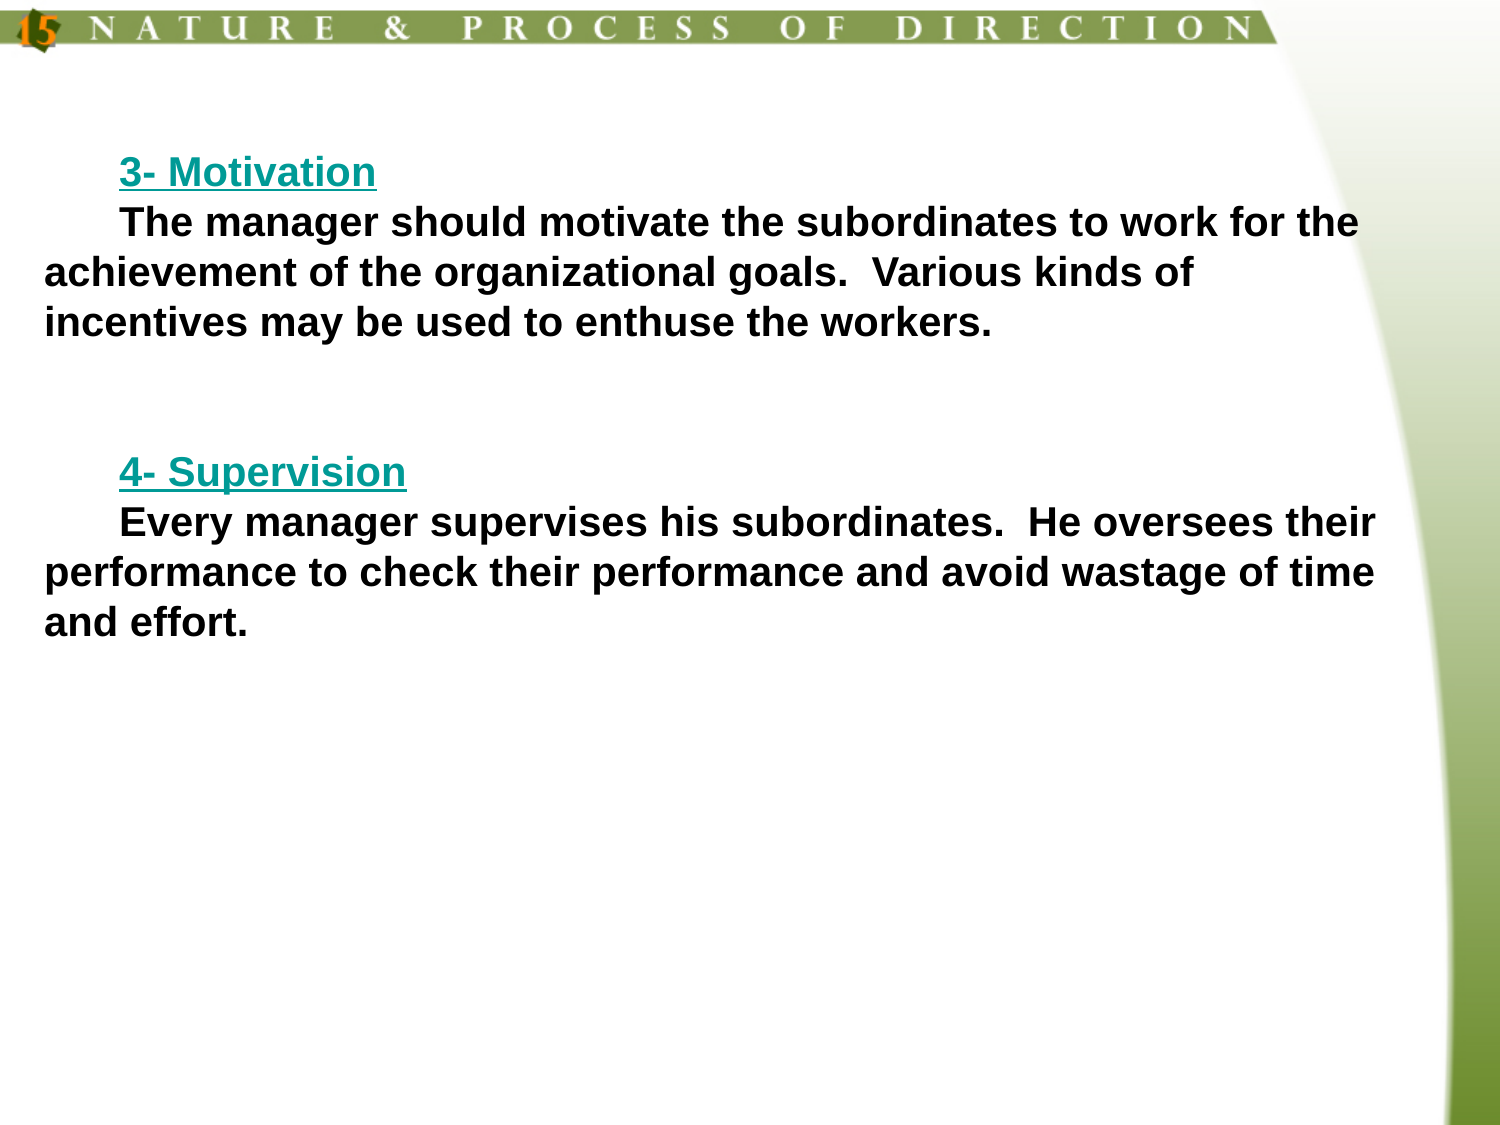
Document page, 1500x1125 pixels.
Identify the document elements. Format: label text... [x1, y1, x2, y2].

text_box 3- Motivation The manager should motivate the subordinates to work for the achievement of the organizational goals. Various kinds of incentives may be used to enthuse the workers. 4- Supervision Every manager supervises his subordinates. He oversees their performance to check their performance and avoid wastage of time and effort. [29, 137, 1400, 653]
picture [0, 0, 1500, 1125]
